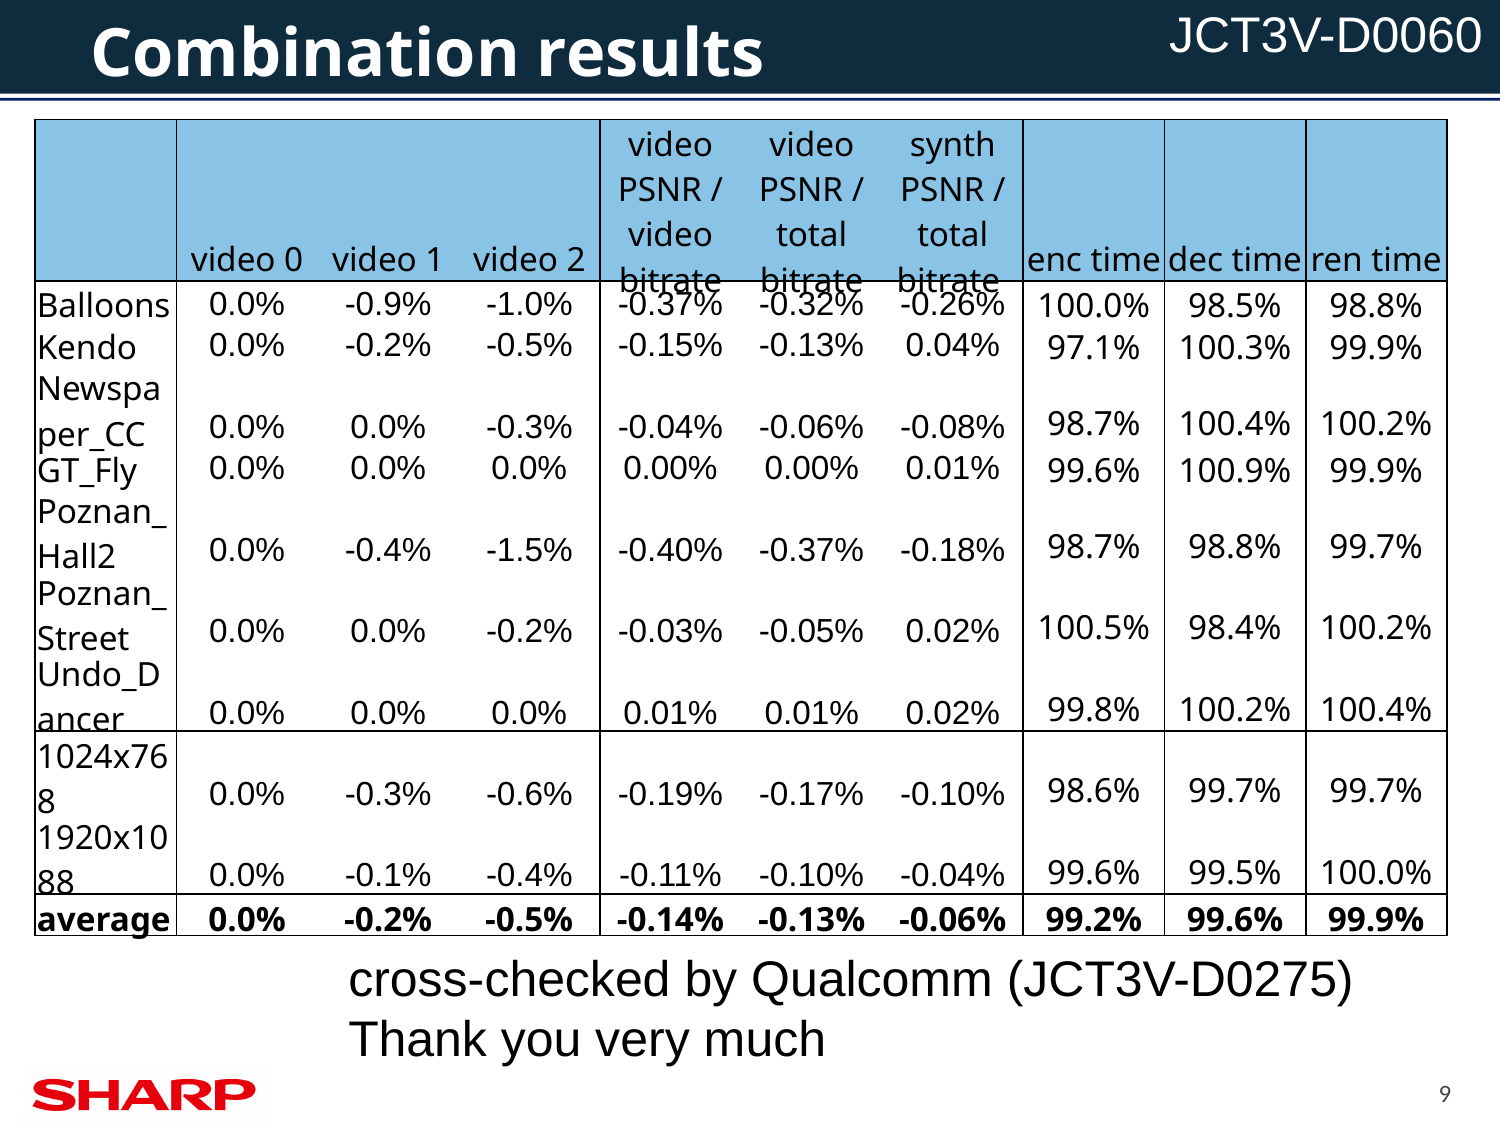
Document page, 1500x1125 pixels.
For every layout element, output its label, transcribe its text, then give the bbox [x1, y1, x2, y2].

table_header video PSNR / total bitrate [741, 120, 882, 280]
table_cell -0.32% [741, 282, 882, 322]
table_cell 98.7% [1024, 487, 1164, 568]
table_cell 98.8% [1165, 487, 1305, 568]
table_header video 2 [459, 120, 599, 280]
table_cell 0.0% [177, 568, 318, 650]
table_cell 0.01% [601, 650, 741, 730]
table_cell 100.0% [1307, 813, 1446, 893]
table_cell 0.0% [318, 445, 459, 487]
table_cell 0.0% [177, 364, 318, 445]
table_cell -0.5% [459, 322, 599, 364]
table_cell 99.6% [1024, 813, 1164, 893]
table_cell -0.11% [601, 813, 741, 893]
table_cell 97.1% [1024, 322, 1164, 364]
table_cell 0.02% [882, 568, 1022, 650]
table_cell -0.3% [459, 364, 599, 445]
table_cell 0.0% [459, 445, 599, 487]
table_cell -0.13% [741, 322, 882, 364]
table_cell 98.6% [1024, 732, 1164, 813]
table_cell GT_Fly [36, 445, 176, 487]
table_cell 100.4% [1165, 364, 1305, 445]
table_cell 100.2% [1307, 364, 1446, 445]
table_cell -0.2% [318, 322, 459, 364]
table_cell -0.26% [882, 282, 1022, 322]
table_cell 0.0% [177, 813, 318, 893]
table_cell -0.06% [741, 364, 882, 445]
table_cell -0.08% [882, 364, 1022, 445]
table_cell 0.0% [318, 364, 459, 445]
table_cell 0.01% [882, 445, 1022, 487]
table_cell 0.0% [459, 650, 599, 730]
table_cell -0.13% [741, 895, 882, 935]
table_cell -0.04% [882, 813, 1022, 893]
table_cell -0.15% [601, 322, 741, 364]
table_cell -0.37% [741, 487, 882, 568]
table_cell -0.10% [882, 732, 1022, 813]
table_cell 98.4% [1165, 568, 1305, 650]
table_cell -0.6% [459, 732, 599, 813]
table_cell -0.2% [318, 895, 459, 935]
table_cell 0.0% [177, 322, 318, 364]
table_cell average [36, 895, 176, 935]
table_cell -0.03% [601, 568, 741, 650]
table_cell 100.9% [1165, 445, 1305, 487]
text_box cross-checked by Qualcomm (JCT3V-D0275) Thank you very much [342, 940, 1500, 1073]
table_cell Poznan_Street [36, 568, 176, 650]
table_cell -0.4% [459, 813, 599, 893]
table_header [36, 120, 176, 280]
table_cell 99.8% [1024, 650, 1164, 730]
table_cell 99.7% [1307, 487, 1446, 568]
table_cell 98.7% [1024, 364, 1164, 445]
table_header synth PSNR / total bitrate [882, 120, 1022, 280]
table_cell 98.8% [1307, 282, 1446, 322]
table_cell 0.0% [318, 650, 459, 730]
table_cell 100.3% [1165, 322, 1305, 364]
table_cell -0.37% [601, 282, 741, 322]
table_cell 99.9% [1307, 445, 1446, 487]
table_cell -0.17% [741, 732, 882, 813]
table_cell Balloons [36, 282, 176, 322]
table_cell 100.5% [1024, 568, 1164, 650]
slide_number 9 [1345, 1073, 1467, 1108]
table_cell 0.0% [318, 568, 459, 650]
table_cell 99.9% [1307, 322, 1446, 364]
table_cell 99.9% [1307, 895, 1446, 935]
table_cell -1.0% [459, 282, 599, 322]
table_cell 0.0% [177, 650, 318, 730]
table_header video 1 [318, 120, 459, 280]
table_cell 100.4% [1307, 650, 1446, 730]
table_cell 99.2% [1024, 895, 1164, 935]
table_cell Undo_Dancer [36, 650, 176, 730]
table_cell 0.04% [882, 322, 1022, 364]
table_cell 99.6% [1165, 895, 1305, 935]
table_cell -0.1% [318, 813, 459, 893]
table_cell -0.18% [882, 487, 1022, 568]
table_cell 99.5% [1165, 813, 1305, 893]
table_cell -0.9% [318, 282, 459, 322]
table_cell 0.0% [177, 732, 318, 813]
table_cell -0.40% [601, 487, 741, 568]
table_cell -0.19% [601, 732, 741, 813]
table_header video PSNR / video bitrate [601, 120, 741, 280]
table_cell 0.00% [741, 445, 882, 487]
table_cell 0.00% [601, 445, 741, 487]
table_cell -0.10% [741, 813, 882, 893]
table_cell Newspaper_CC [36, 364, 176, 445]
picture [17, 1064, 271, 1125]
table_cell -1.5% [459, 487, 599, 568]
table_header dec time [1165, 120, 1305, 280]
table_cell 99.6% [1024, 445, 1164, 487]
table_cell -0.5% [459, 895, 599, 935]
table_cell 1920x1088 [36, 813, 176, 893]
table_cell -0.14% [601, 895, 741, 935]
table_cell -0.06% [882, 895, 1022, 935]
table_header video 0 [177, 120, 318, 280]
table_cell 100.0% [1024, 282, 1164, 322]
table_cell -0.4% [318, 487, 459, 568]
table_cell 100.2% [1307, 568, 1446, 650]
table_cell -0.3% [318, 732, 459, 813]
table_cell 0.0% [177, 487, 318, 568]
table_cell 98.5% [1165, 282, 1305, 322]
table_cell Kendo [36, 322, 176, 364]
table_cell 0.01% [741, 650, 882, 730]
table_cell -0.2% [459, 568, 599, 650]
table_cell 100.2% [1165, 650, 1305, 730]
table_cell 99.7% [1165, 732, 1305, 813]
table_cell Poznan_Hall2 [36, 487, 176, 568]
table_cell 99.7% [1307, 732, 1446, 813]
table_cell 1024x768 [36, 732, 176, 813]
table_cell 0.0% [177, 282, 318, 322]
title Combination results [74, 15, 1426, 85]
table_cell 0.0% [177, 445, 318, 487]
table_cell 0.0% [177, 895, 318, 935]
table_header ren time [1307, 120, 1446, 280]
table_cell -0.04% [601, 364, 741, 445]
table_cell -0.05% [741, 568, 882, 650]
table_header enc time [1024, 120, 1164, 280]
table_cell 0.02% [882, 650, 1022, 730]
